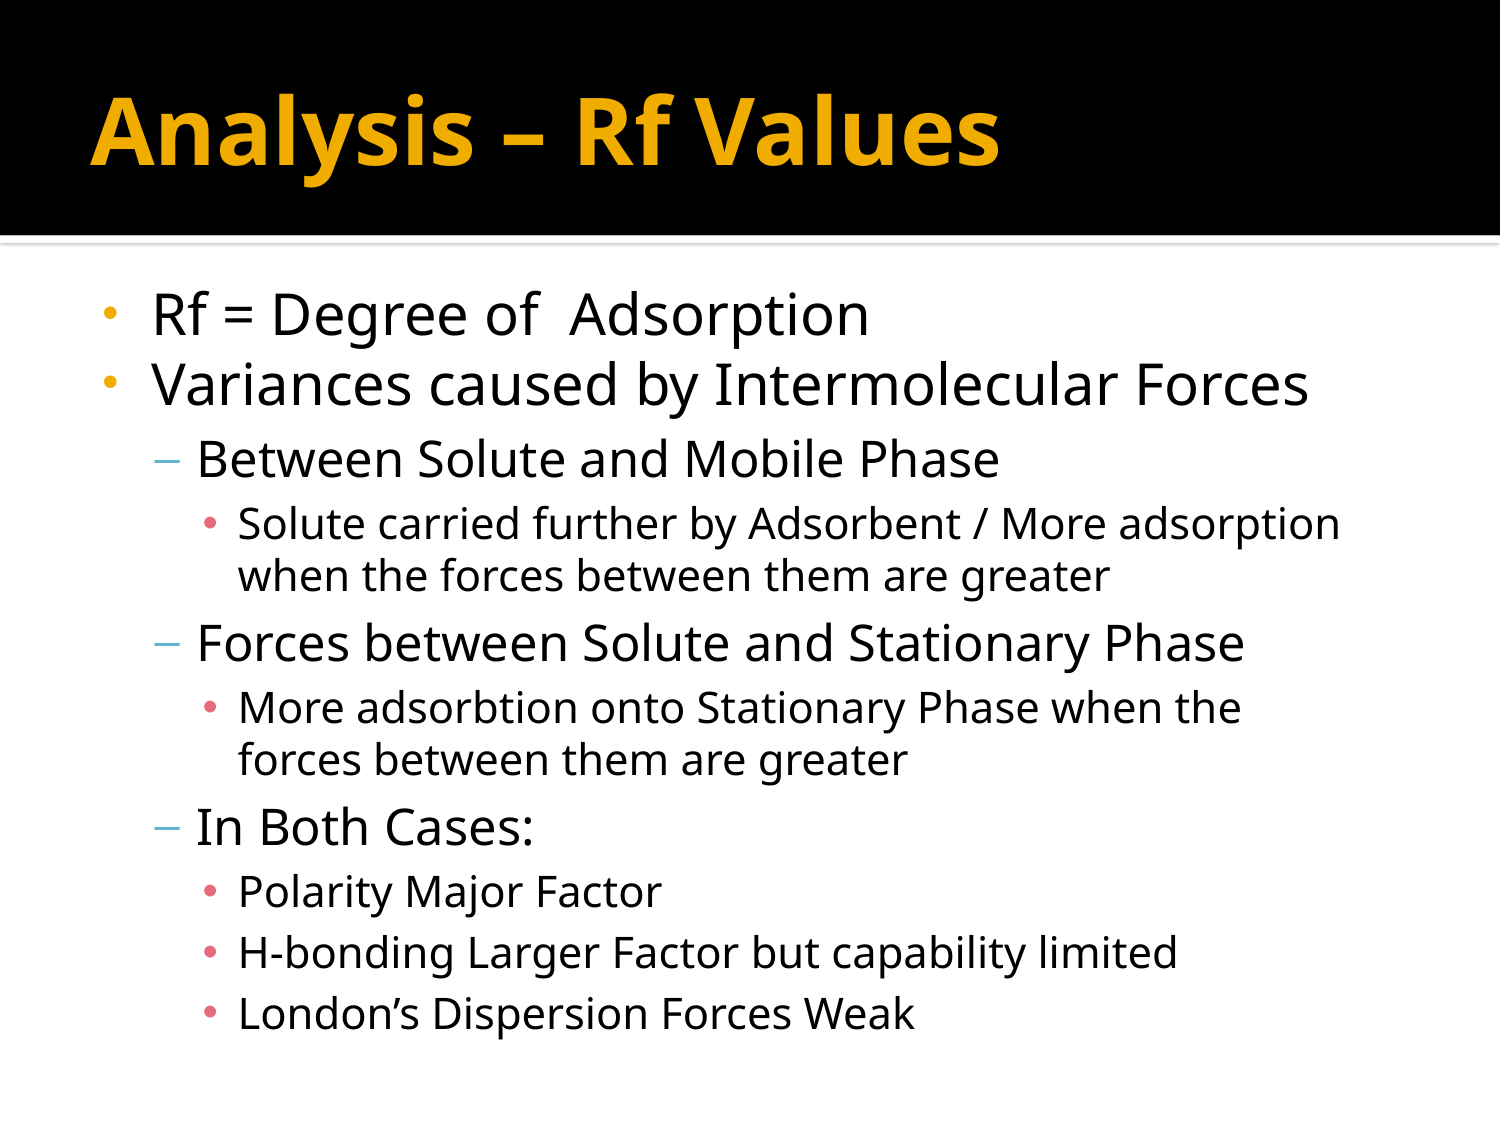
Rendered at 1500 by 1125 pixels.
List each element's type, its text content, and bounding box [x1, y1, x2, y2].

title Analysis – Rf Values [75, 25, 1425, 231]
list Rf = Degree of Adsorption Variances caused by Intermolecular Forces Between Solute and Mobile Phase Solute carried further by Adsorbent / More adsorption when the forces between them are greater Forces between Solute and Stationary Phase More adsorbtion onto Stationary Phase when the forces between them are greater In Both Cases: Polarity Major Factor H-bonding Larger Factor but capability limited London’s Dispersion Forces Weak [75, 262, 1372, 1090]
